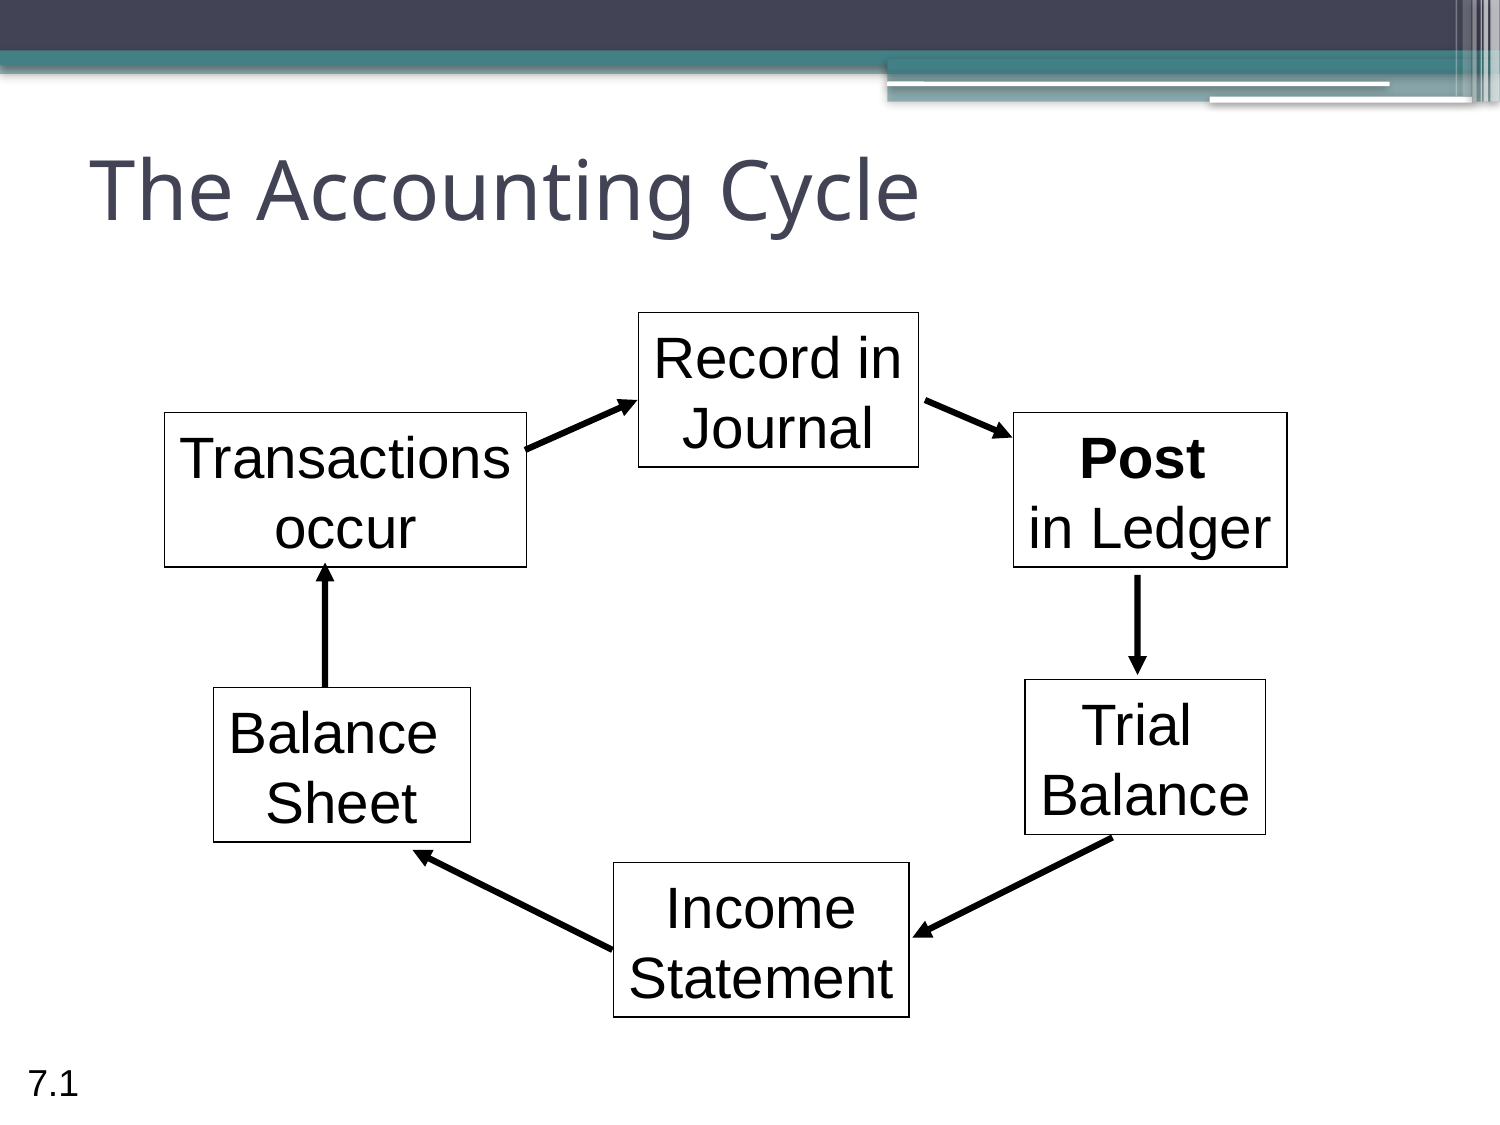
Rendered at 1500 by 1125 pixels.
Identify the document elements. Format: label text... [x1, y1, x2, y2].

text_box Transactions occur [164, 412, 527, 568]
text_box Balance Sheet [213, 687, 471, 843]
text_box [1131, 574, 1144, 676]
text_box Post in Ledger [1013, 412, 1288, 568]
title The Accounting Cycle [75, 99, 1425, 275]
text_box Record in Journal [638, 312, 919, 468]
text_box Trial Balance [1025, 679, 1266, 835]
text_box 7.1 [12, 1051, 100, 1112]
text_box Income Statement [613, 862, 910, 1018]
text_box [318, 562, 332, 688]
text_box [912, 837, 1113, 938]
text_box [524, 399, 638, 451]
text_box [412, 849, 613, 951]
text_box [924, 399, 1013, 439]
